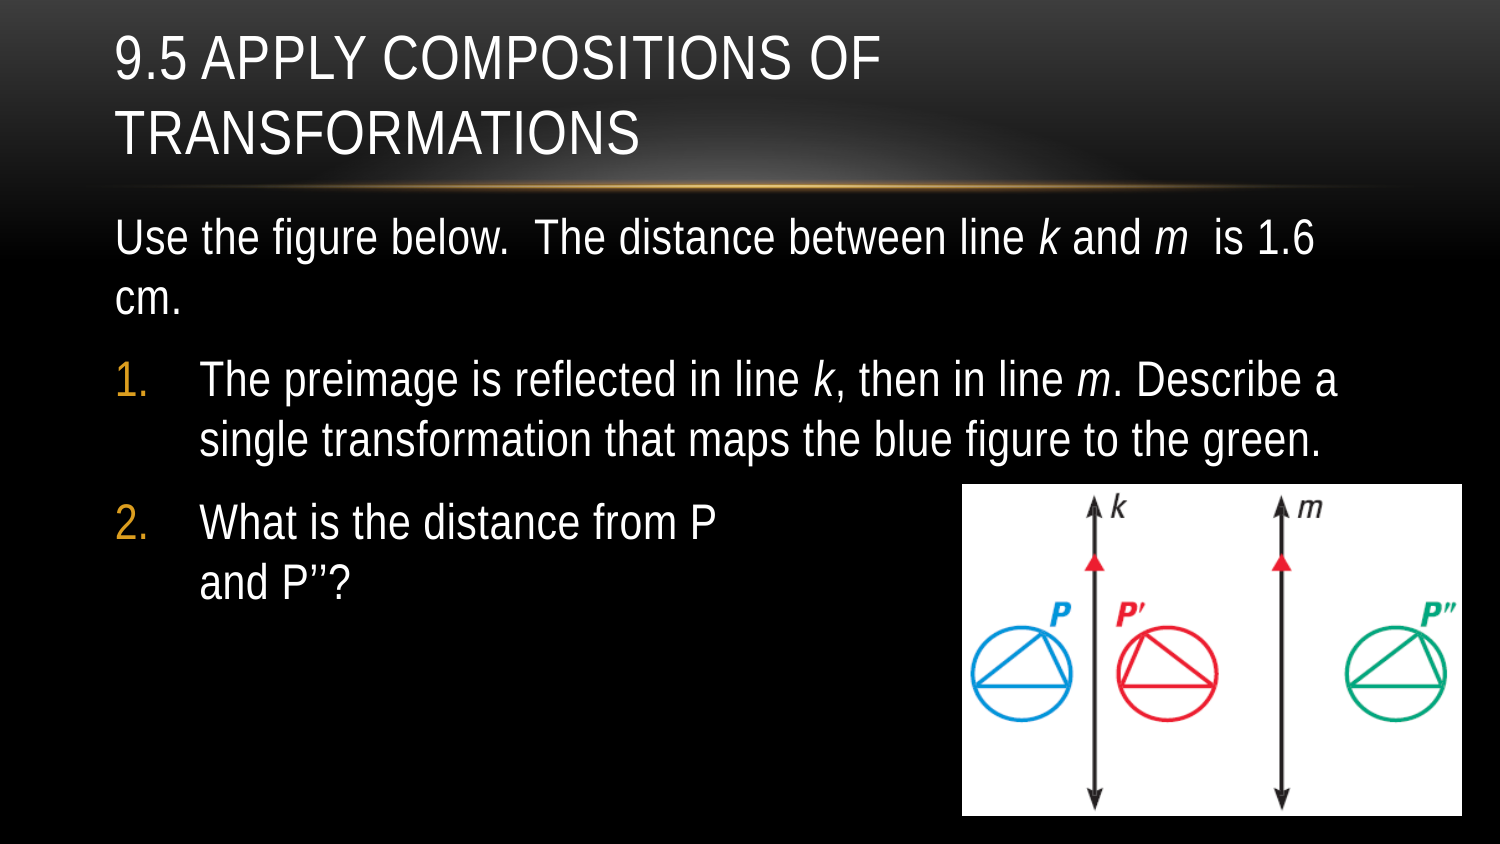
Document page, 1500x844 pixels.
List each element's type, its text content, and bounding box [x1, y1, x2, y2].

picture [0, 0, 1497, 300]
list Use the figure below. The distance between line k and m is 1.6 cm. The preimage is reflected in line k, then in line m. Describe a single transformation that maps the blue figure to the green. What is the distance from P and P’’? [99, 196, 1400, 779]
picture [962, 484, 1462, 817]
title 9.5 Apply Compositions of Transformations [99, 33, 1400, 175]
